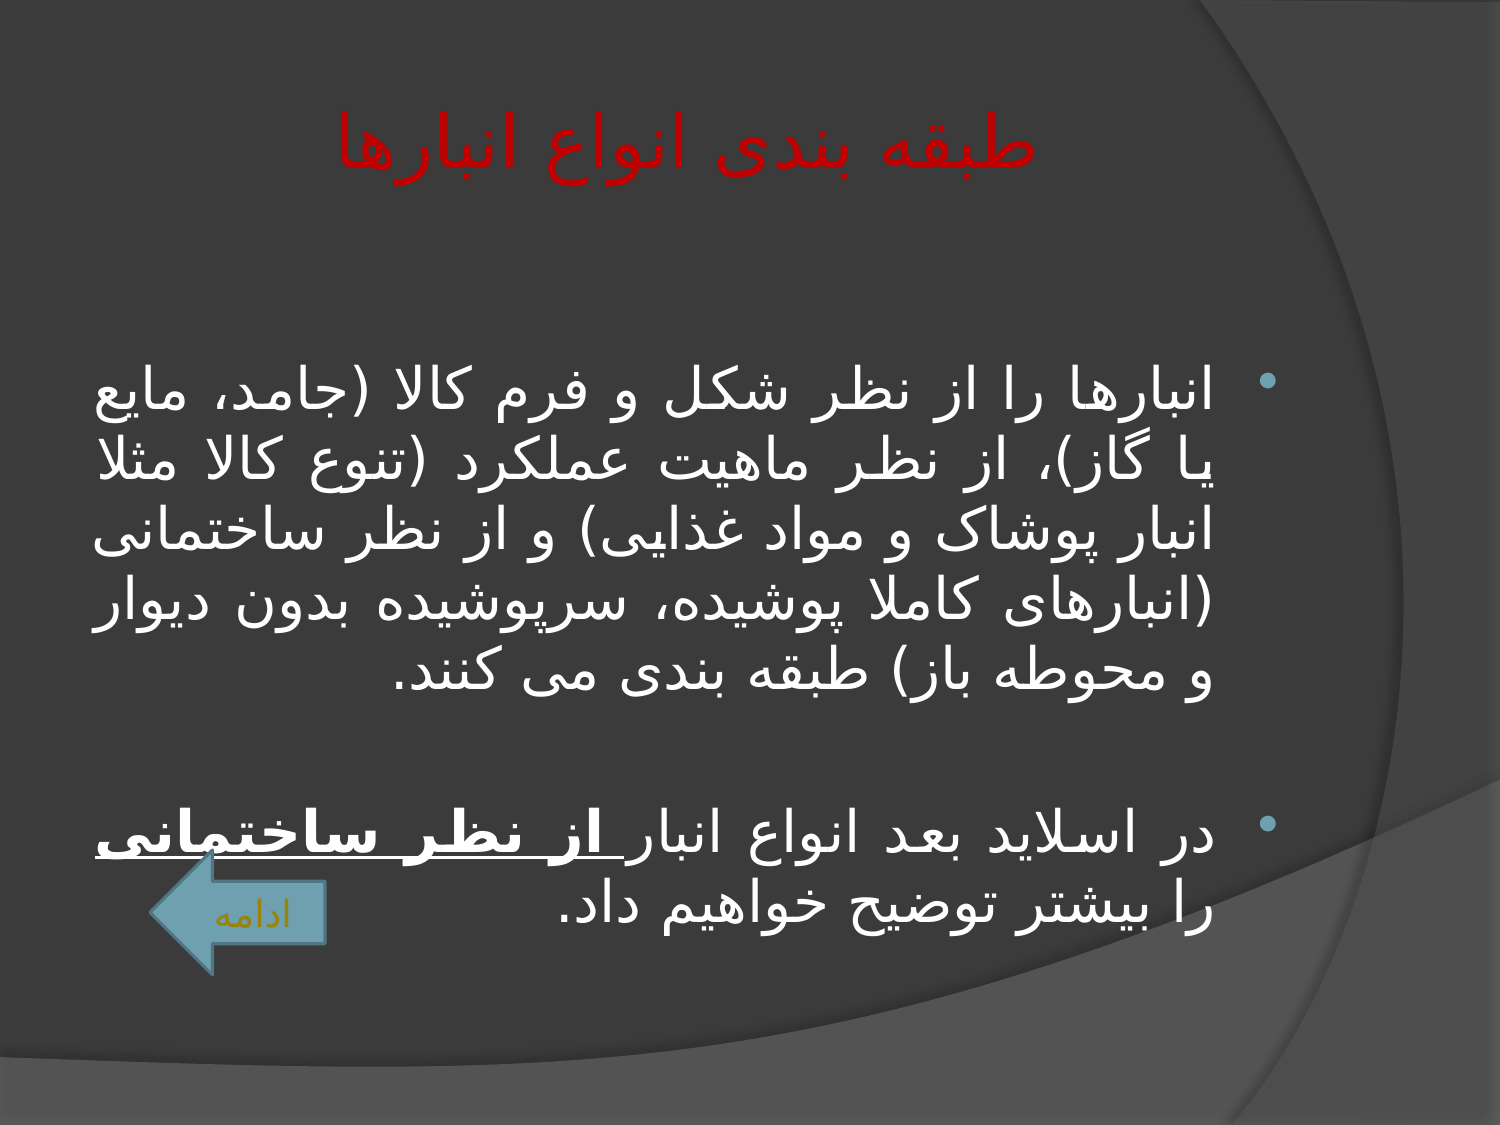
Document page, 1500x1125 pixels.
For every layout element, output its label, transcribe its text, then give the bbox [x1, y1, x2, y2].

title طبقه بندی انواع انبارها [75, 45, 1300, 233]
list انبارها را از نظر شکل و فرم کالا (جامد، مایع یا گاز)، از نظر ماهیت عملکرد (تنوع کالا مثلا انبار پوشاک و مواد غذایی) و از نظر ساختمانی (انبارهای کاملا پوشیده، سرپوشیده بدون دیوار و محوطه باز) طبقه بندی می کنند. در اسلاید بعد انواع انبار از نظر ساختمانی را بیشتر توضیح خواهیم داد. [75, 262, 1300, 1005]
text_box ادامه [148, 848, 327, 977]
